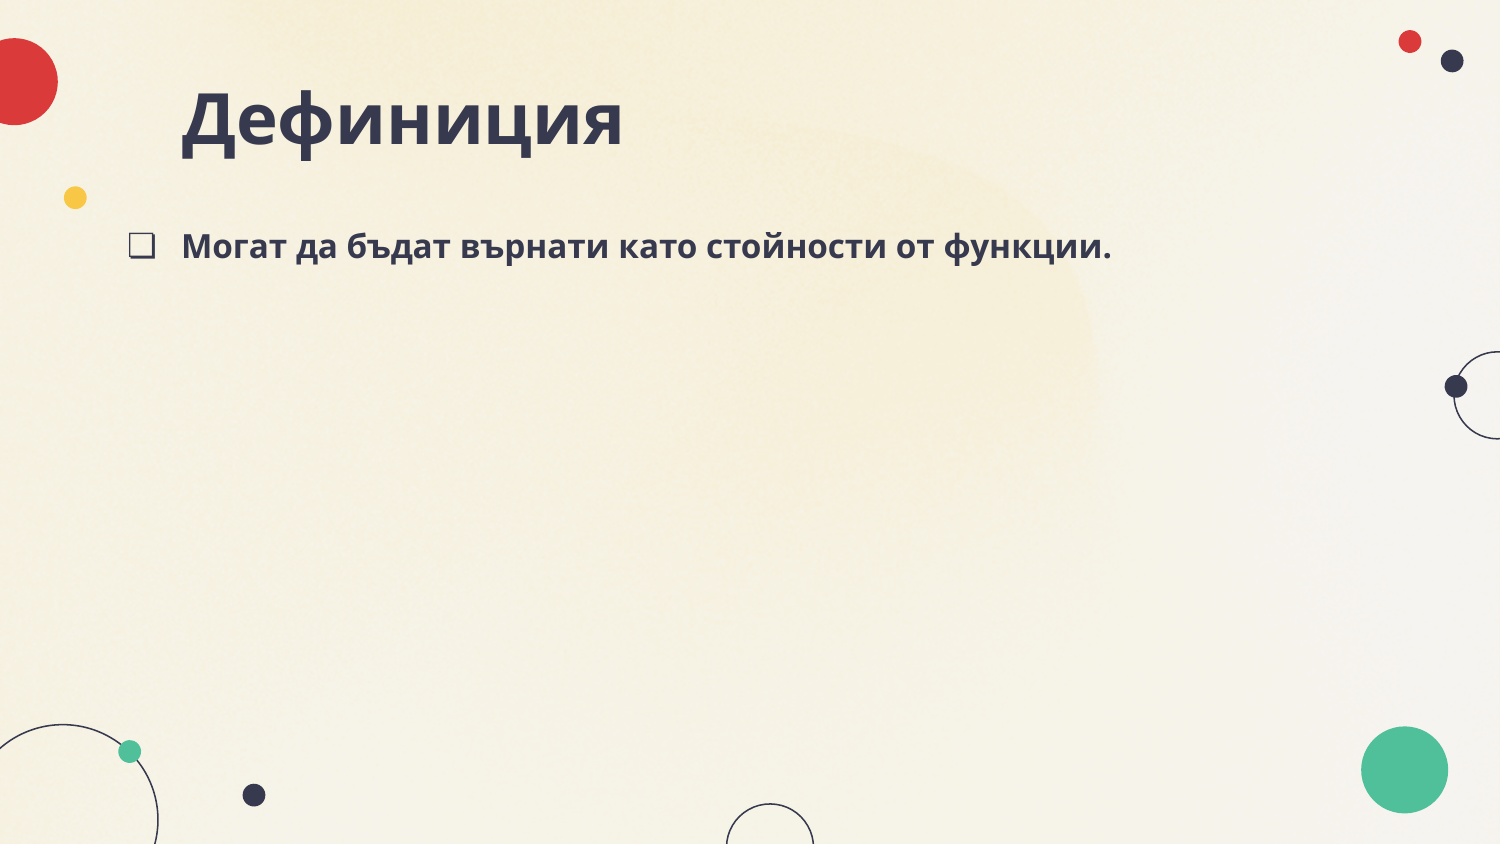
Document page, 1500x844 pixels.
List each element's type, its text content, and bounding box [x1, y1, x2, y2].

text_box [1444, 375, 1468, 398]
text_box [118, 740, 142, 763]
text_box [0, 0, 1500, 844]
text_box [1398, 30, 1422, 45]
subtitle Дефиниция [167, 45, 1444, 118]
text_box [1454, 351, 1500, 439]
text_box [63, 186, 87, 210]
text_box Могат да бъдат върнати като стойности от функции. [91, 203, 1493, 280]
